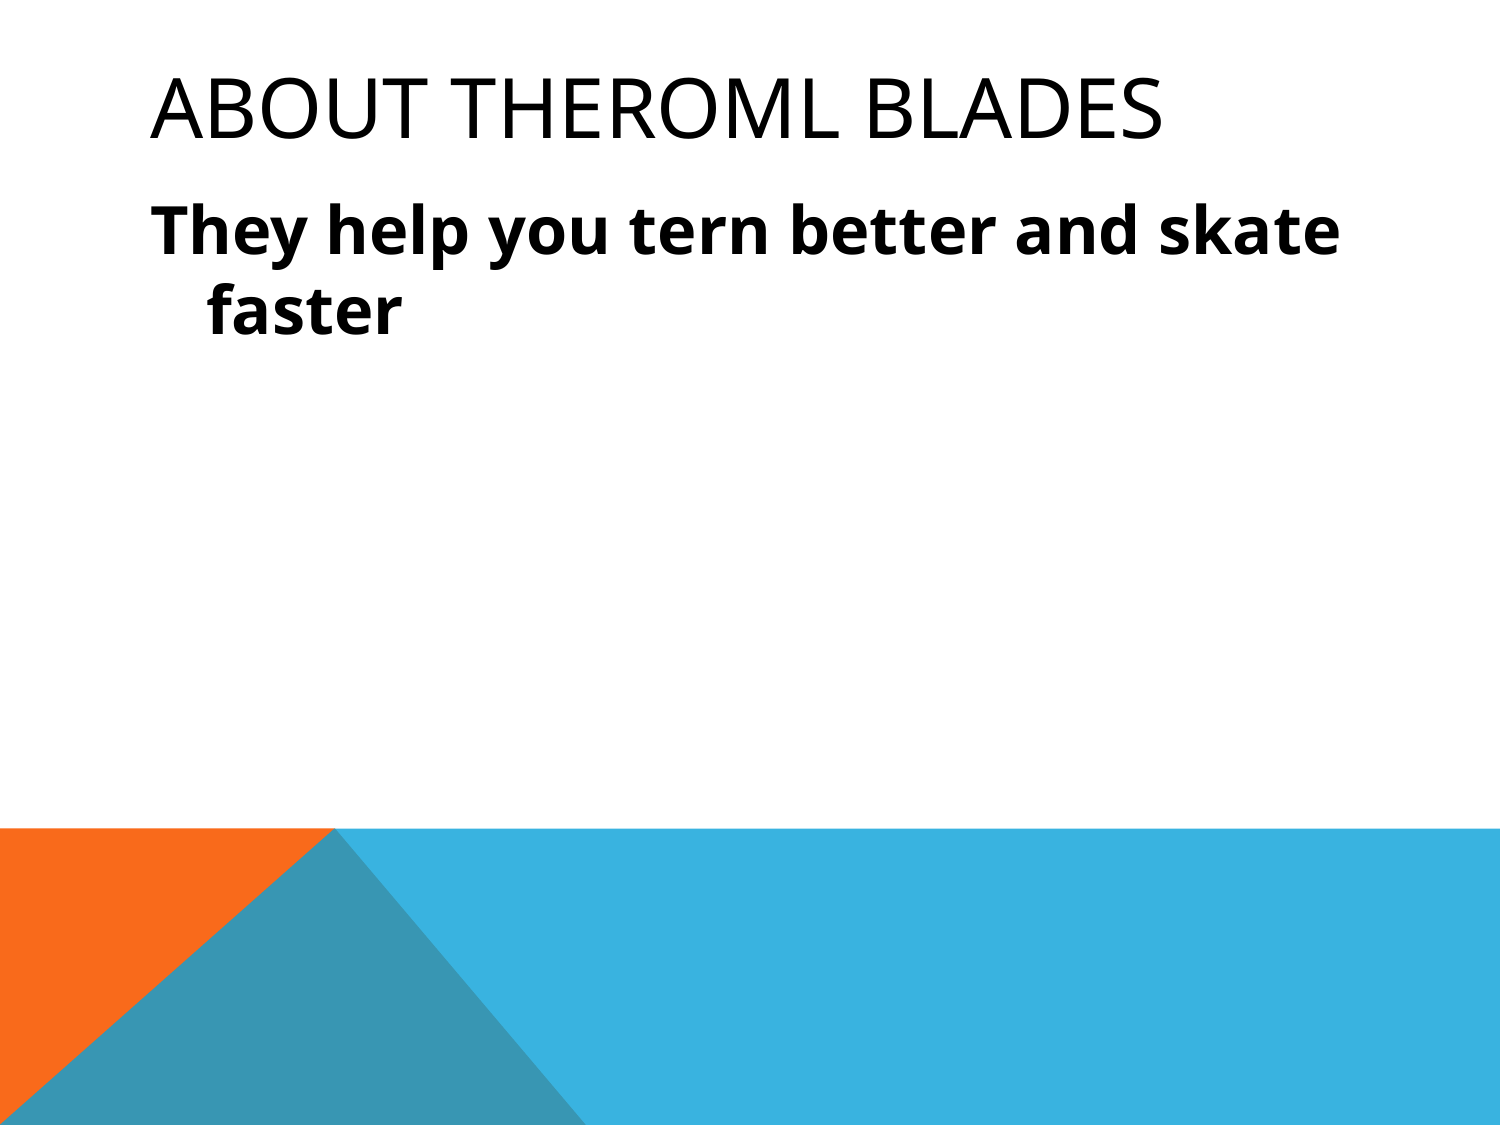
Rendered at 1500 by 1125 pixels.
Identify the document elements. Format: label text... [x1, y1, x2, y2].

list They help you tern better and skate faster [135, 180, 1369, 768]
title about theroml blades [135, 60, 1369, 150]
